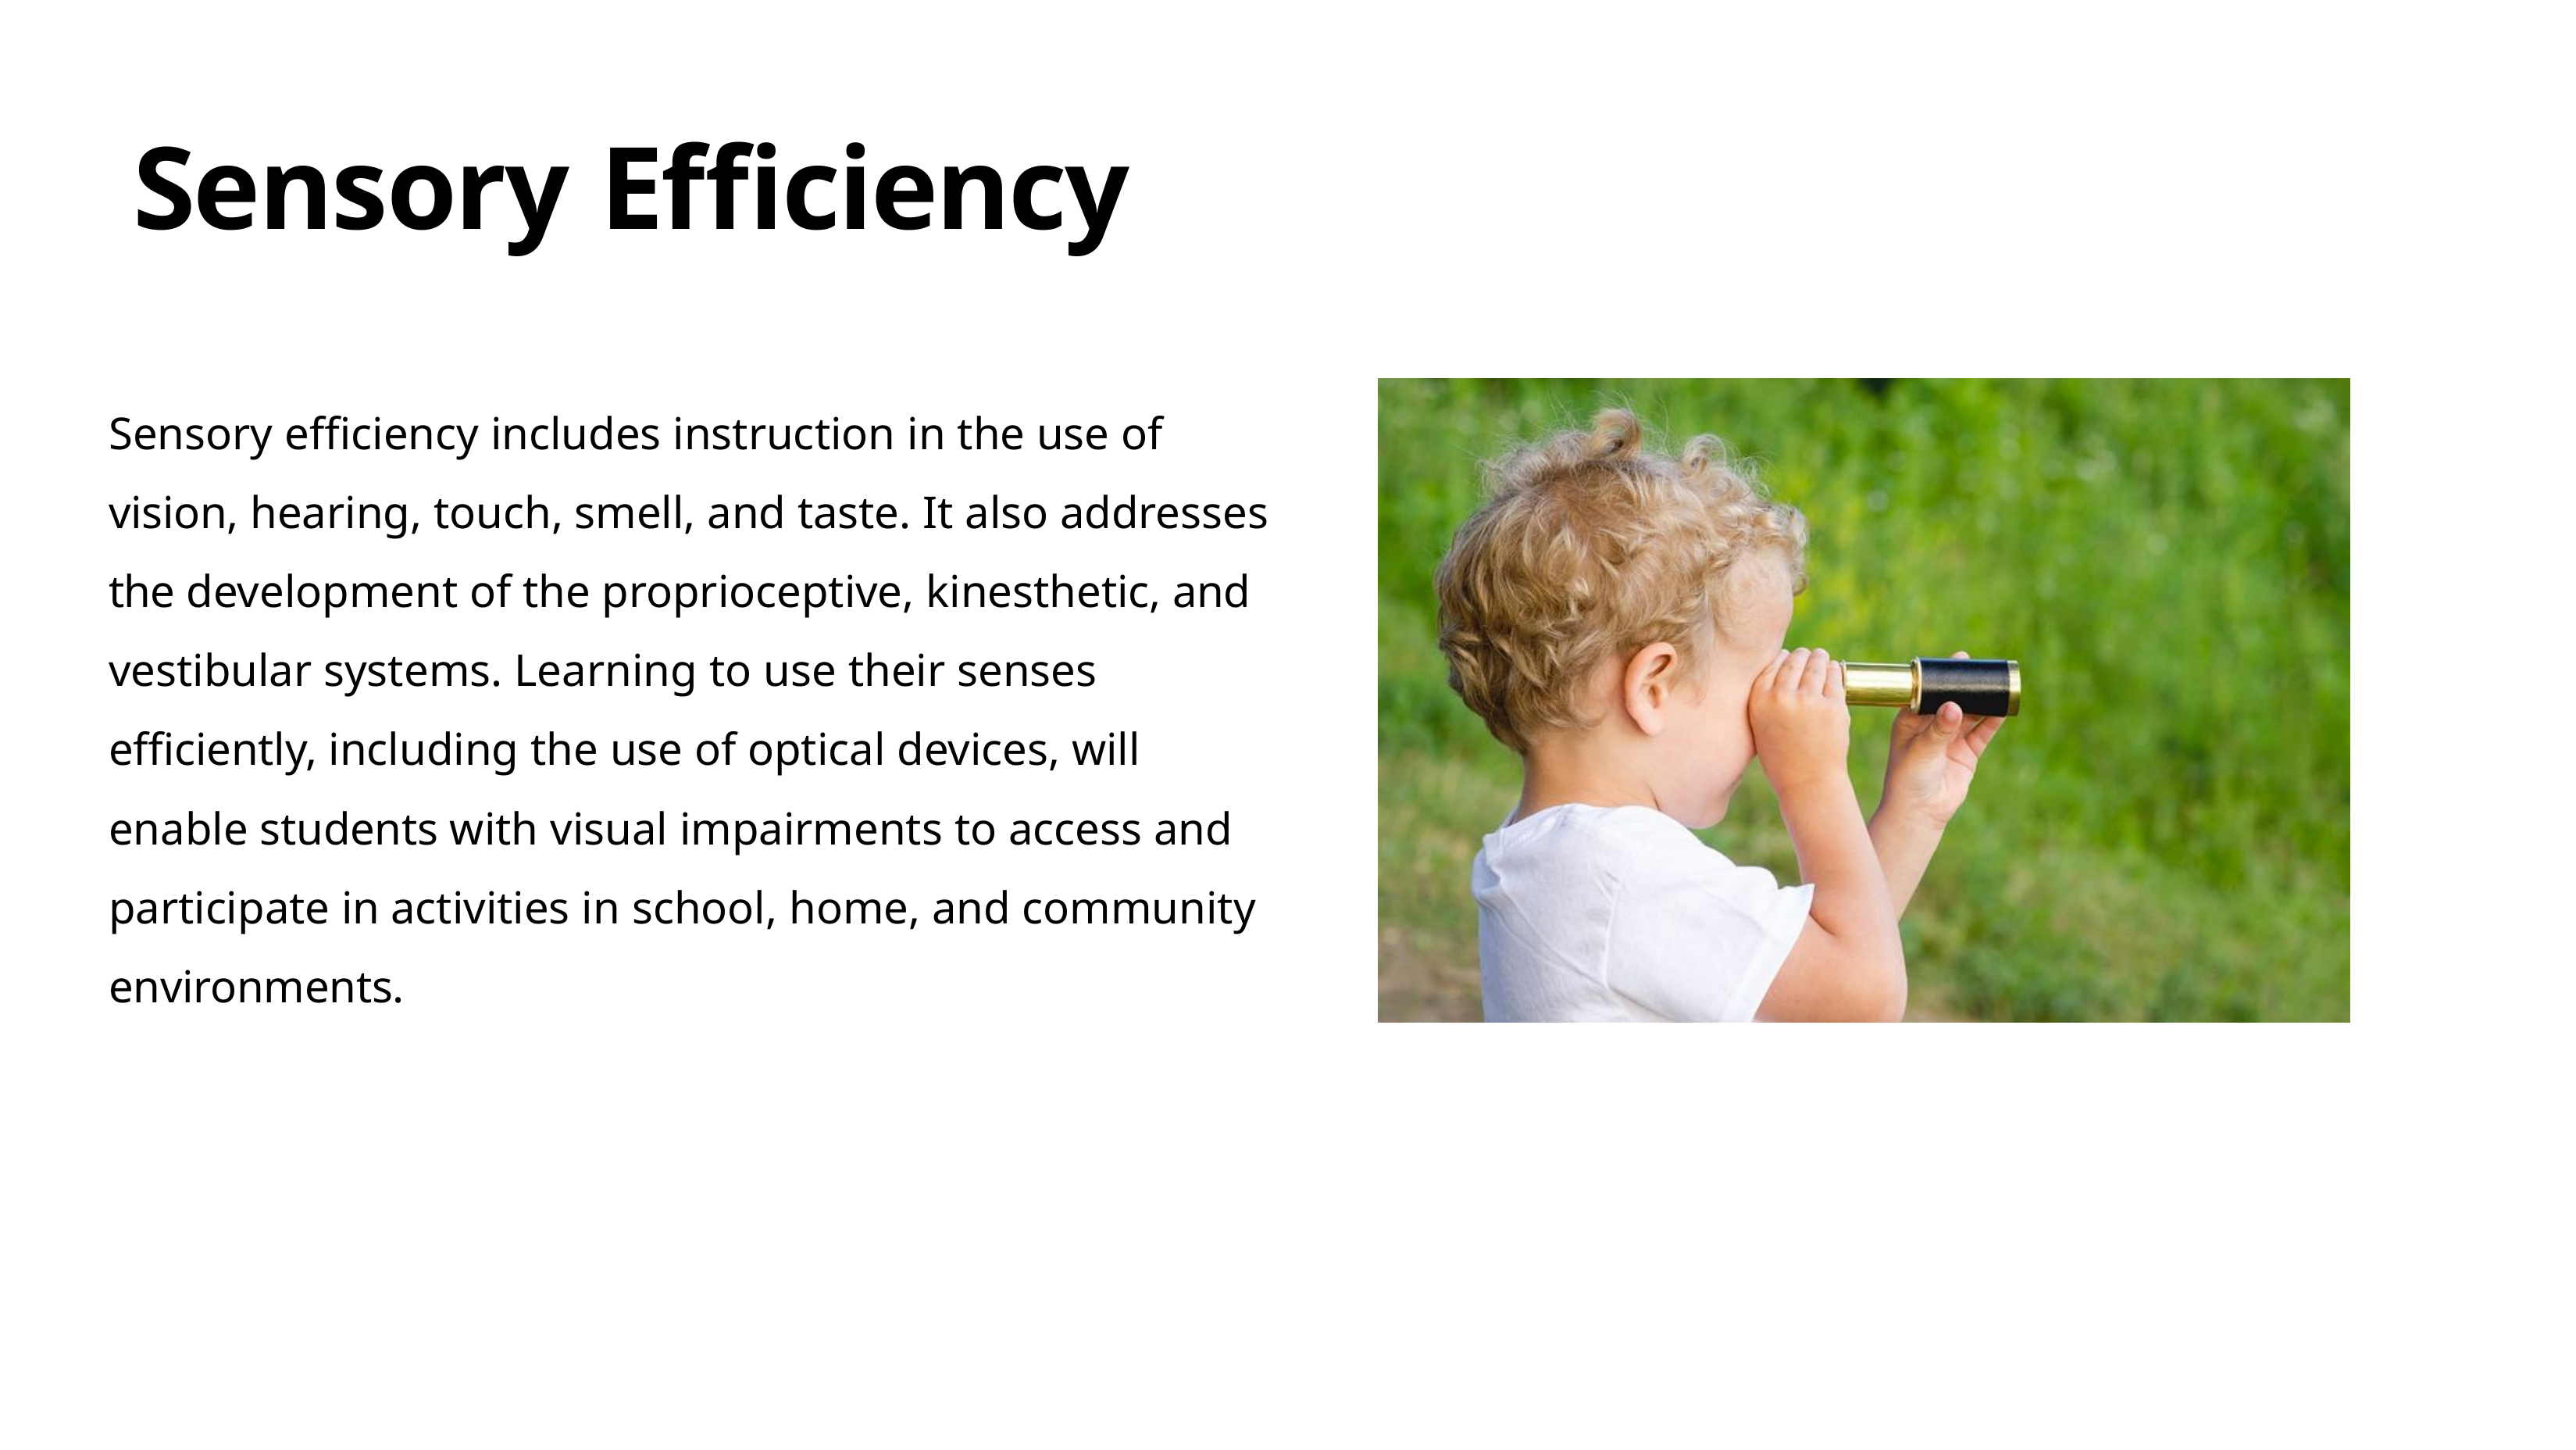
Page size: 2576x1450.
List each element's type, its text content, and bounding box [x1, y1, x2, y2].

list Sensory eﬃciency includes instruction in the use of vision, hearing, touch, smell, and taste. It also addresses the development of the proprioceptive, kinesthetic, and vestibular systems. Learning to use their senses eﬃciently, including the use of optical devices, will enable students with visual impairments to access and participate in activities in school, home, and community environments. [107, 375, 1292, 1209]
picture [1378, 378, 2350, 1023]
title Sensory Efficiency [88, 80, 2453, 358]
